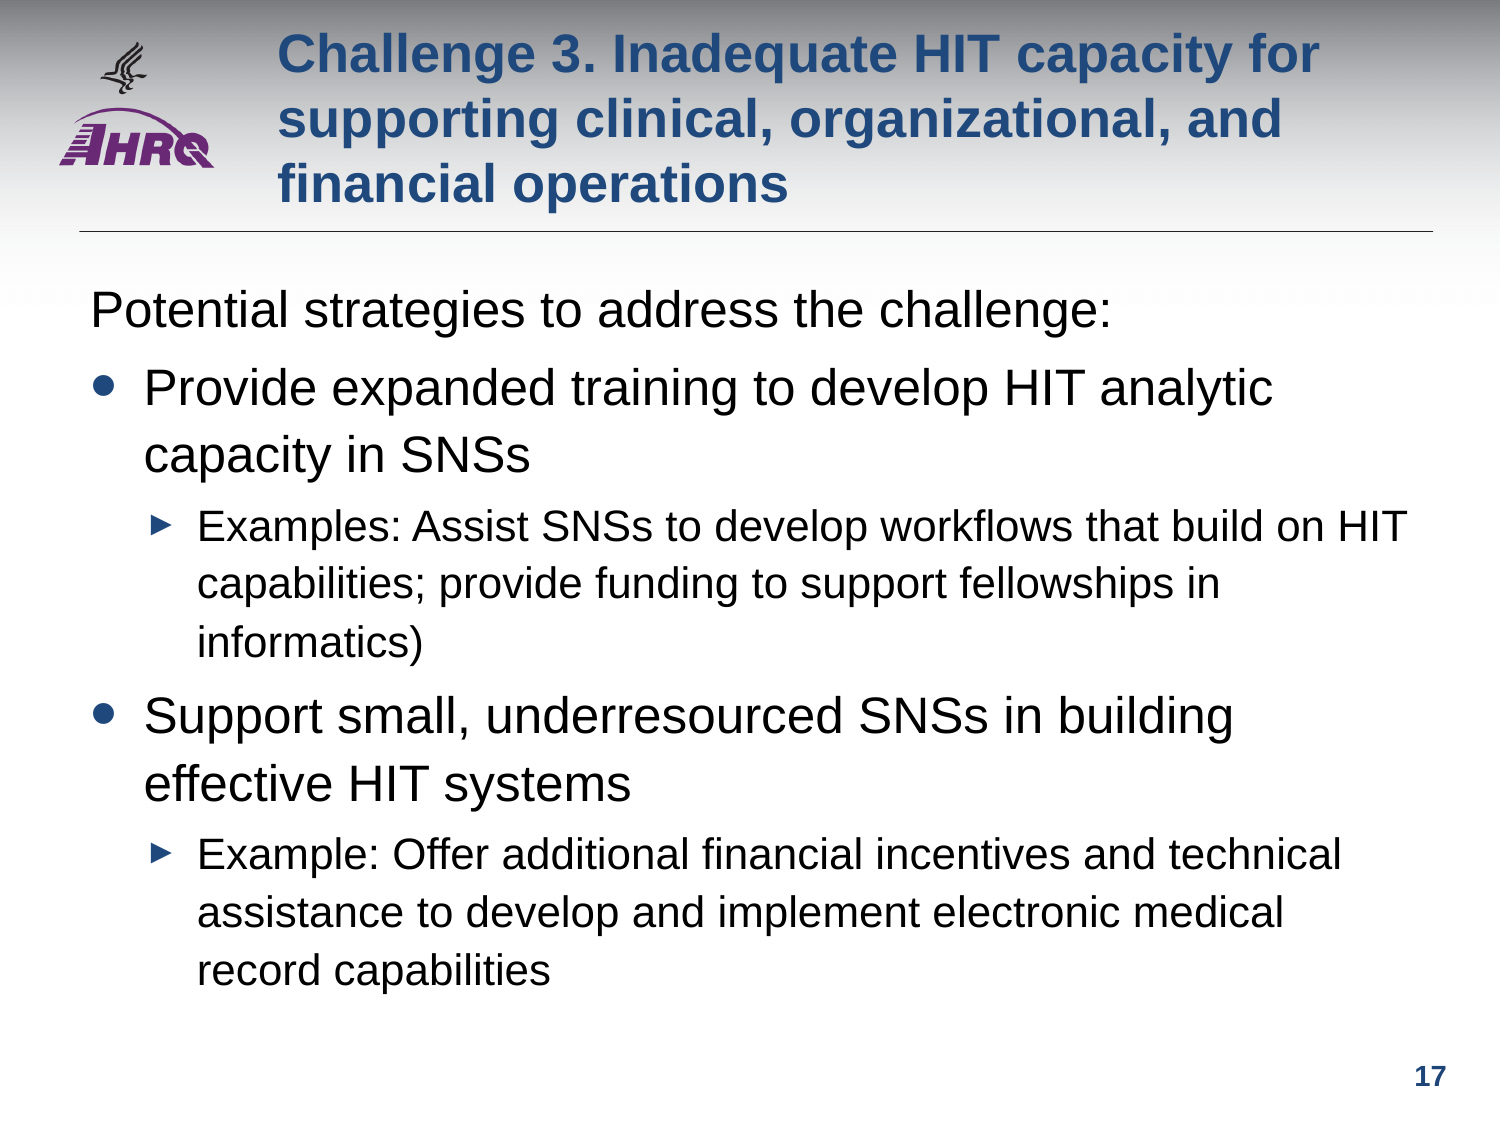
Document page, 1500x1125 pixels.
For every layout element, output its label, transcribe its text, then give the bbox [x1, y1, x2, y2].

list Potential strategies to address the challenge: Provide expanded training to develop HIT analytic capacity in SNSs Examples: Assist SNSs to develop workflows that build on HIT capabilities; provide funding to support fellowships in informatics) Support small, underresourced SNSs in building effective HIT systems Example: Offer additional financial incentives and technical assistance to develop and implement electronic medical record capabilities [75, 262, 1425, 1005]
picture [0, 0, 1500, 1125]
title Challenge 3. Inadequate HIT capacity for supporting clinical, organizational, and financial operations [262, 45, 1425, 188]
text_box 17 [1321, 1032, 1447, 1093]
